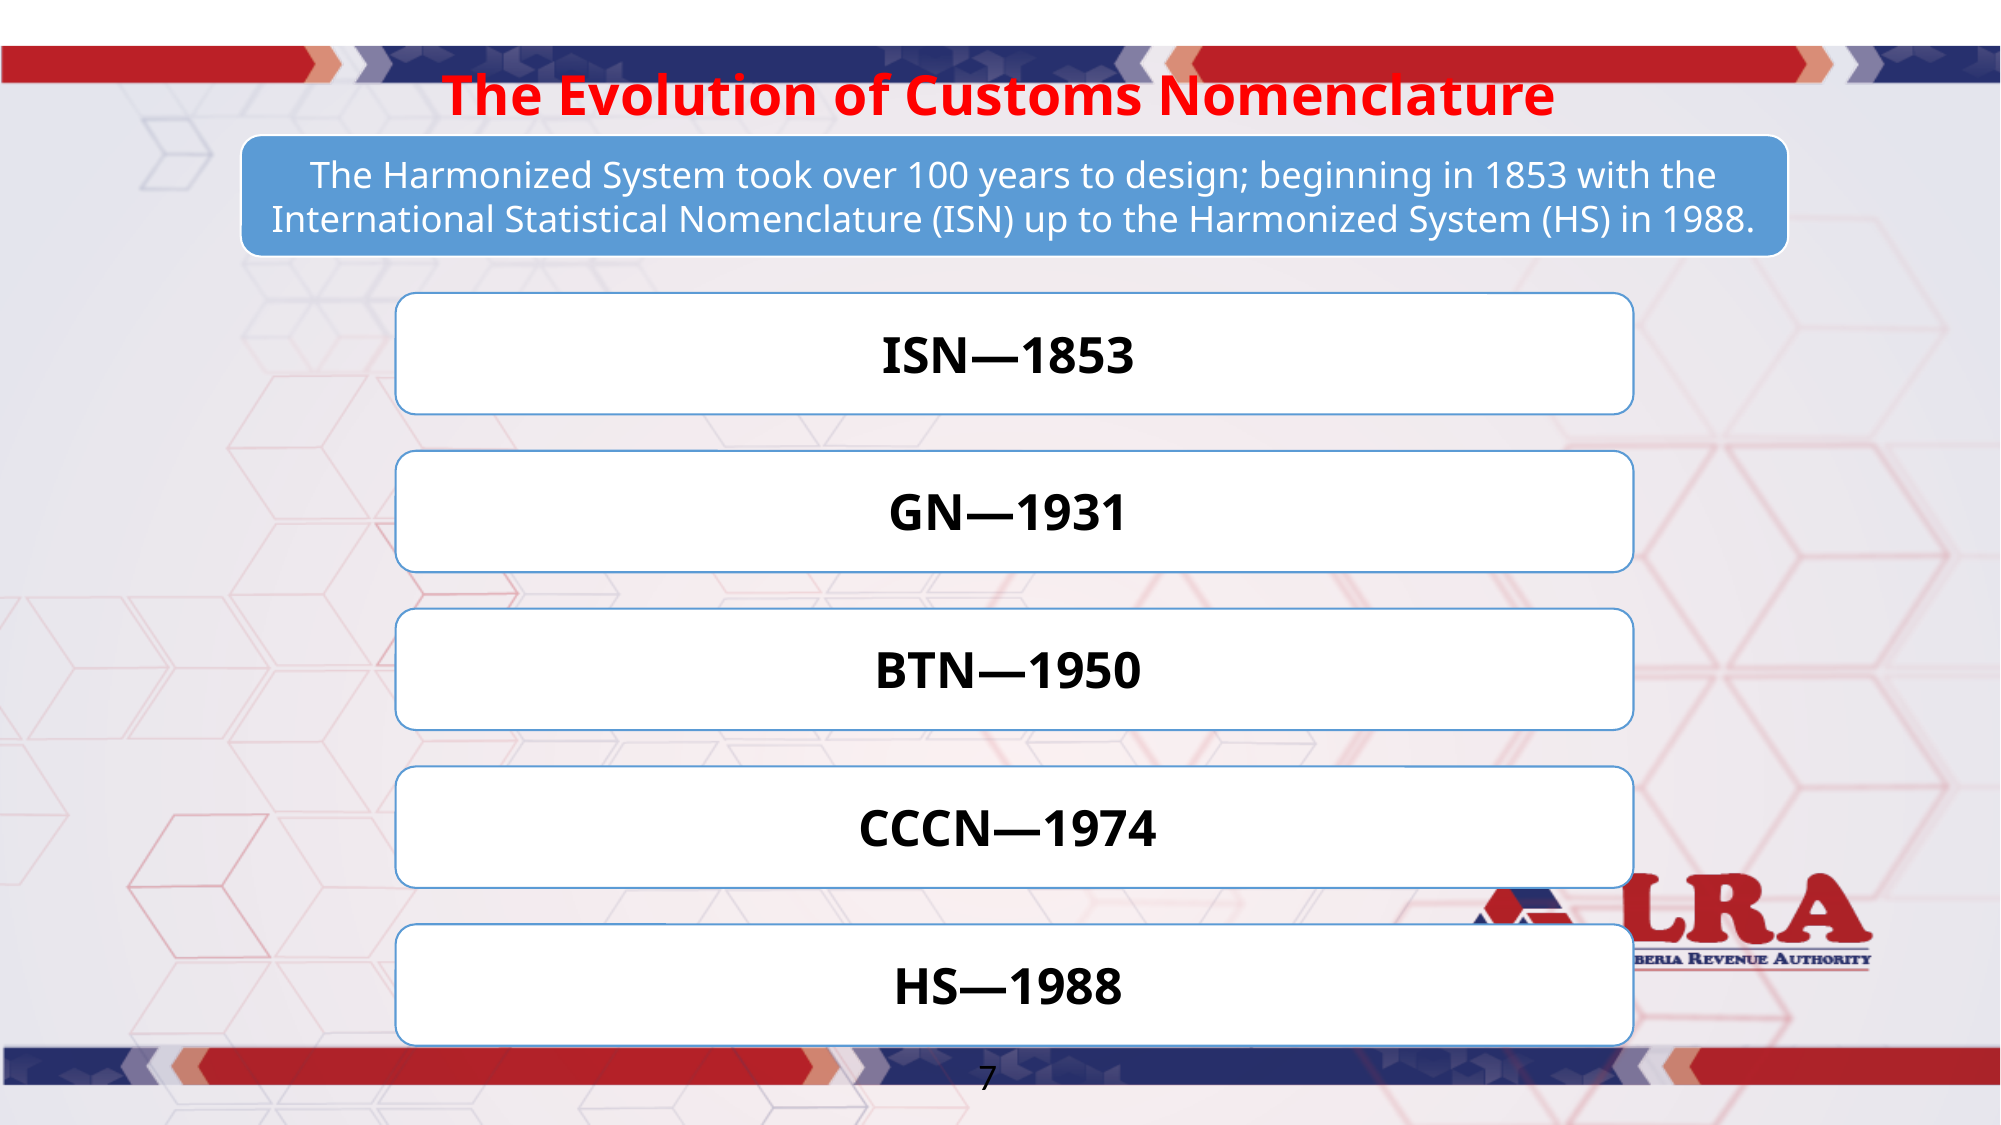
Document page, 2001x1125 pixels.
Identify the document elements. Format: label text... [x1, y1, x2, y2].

text_box 7 [963, 1046, 1044, 1106]
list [47, 135, 1982, 1046]
picture [0, 0, 2001, 1125]
title The Evolution of Customs Nomenclature [137, 59, 1863, 135]
